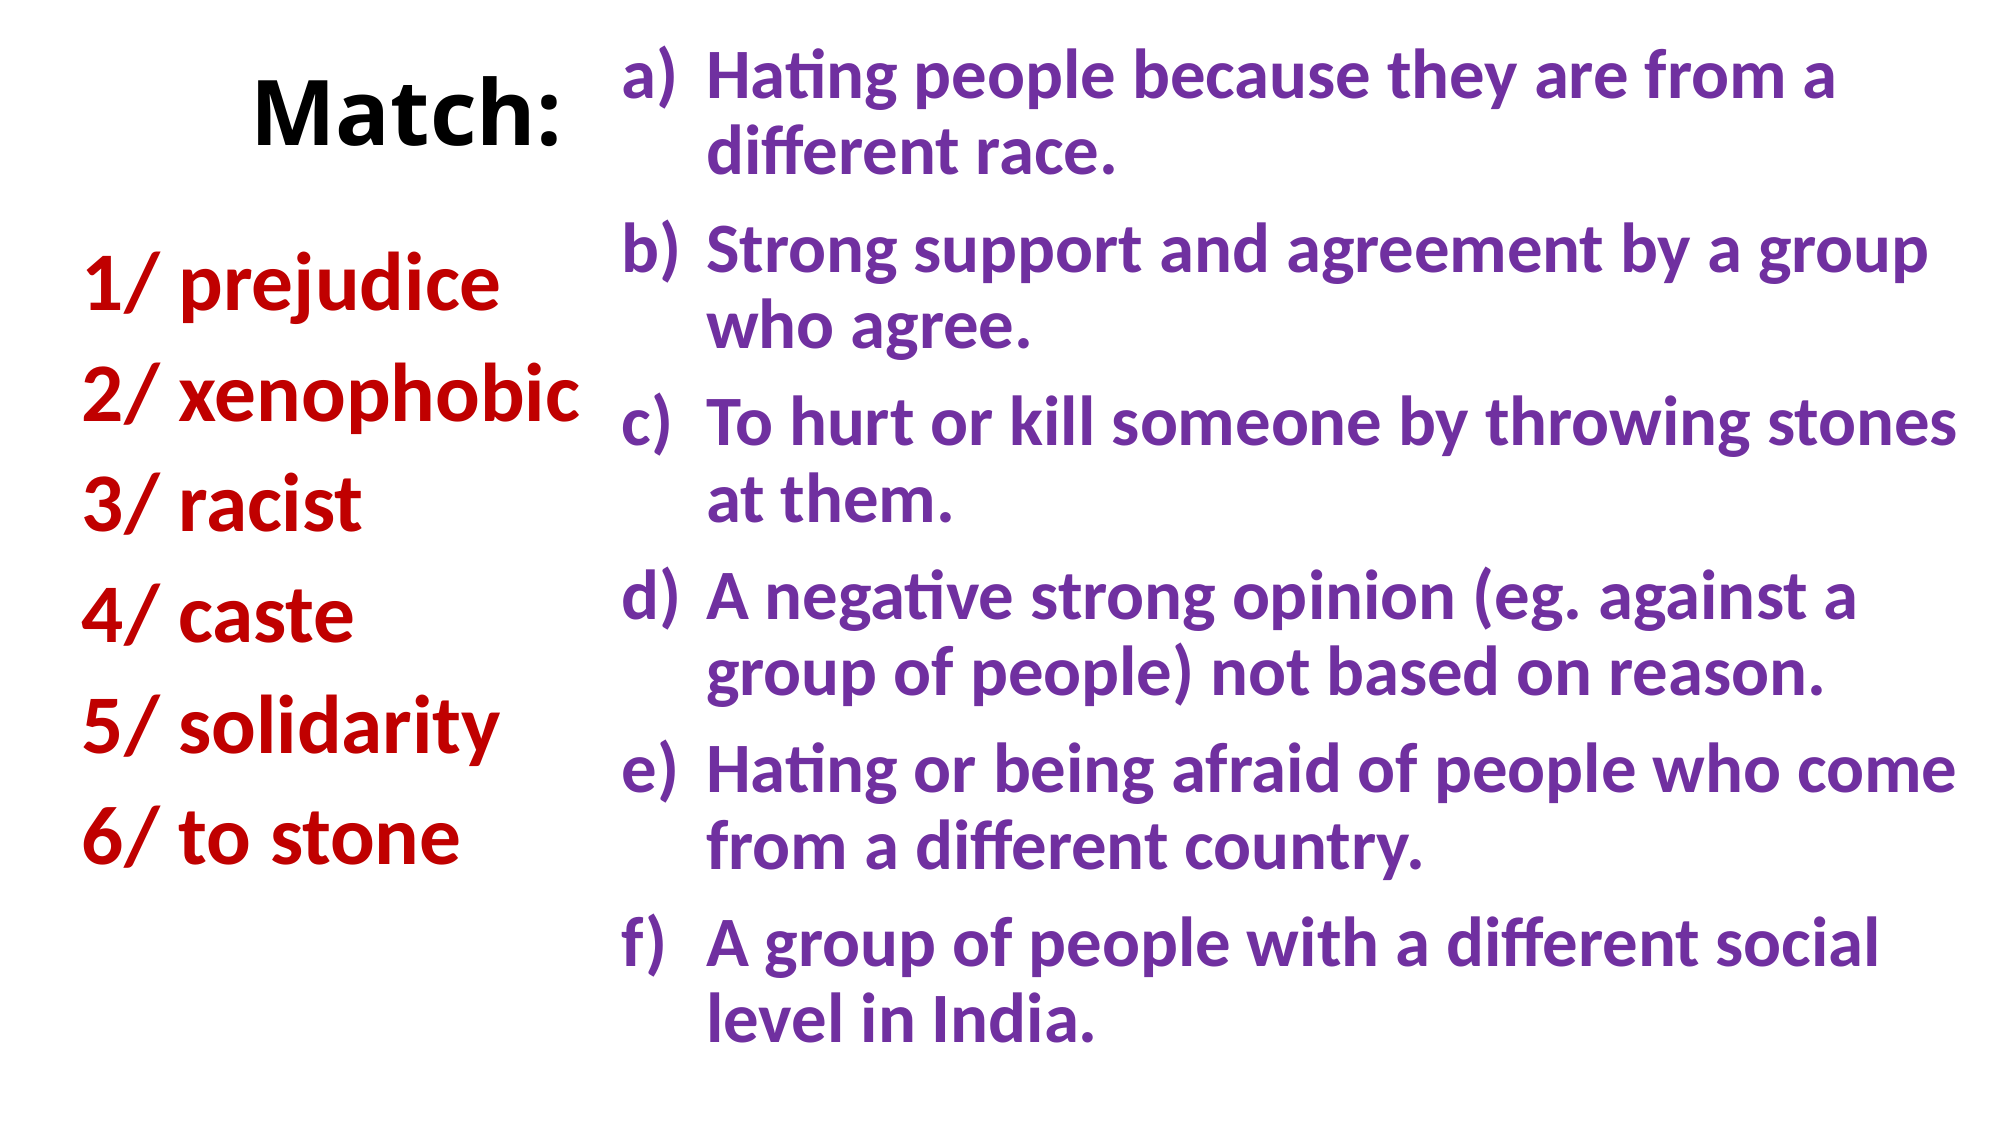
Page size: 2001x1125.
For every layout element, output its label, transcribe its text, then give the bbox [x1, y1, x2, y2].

title Match: [235, 59, 606, 174]
list Hating people because they are from a different race. Strong support and agreement by a group who agree. To hurt or kill someone by throwing stones at them. A negative strong opinion (eg. against a group of people) not based on reason. Hating or being afraid of people who come from a different country. A group of people with a different social level in India. [606, 29, 1976, 1108]
list 1/ prejudice 2/ xenophobic 3/ racist 4/ caste 5/ solidarity 6/ to stone [66, 230, 606, 1057]
